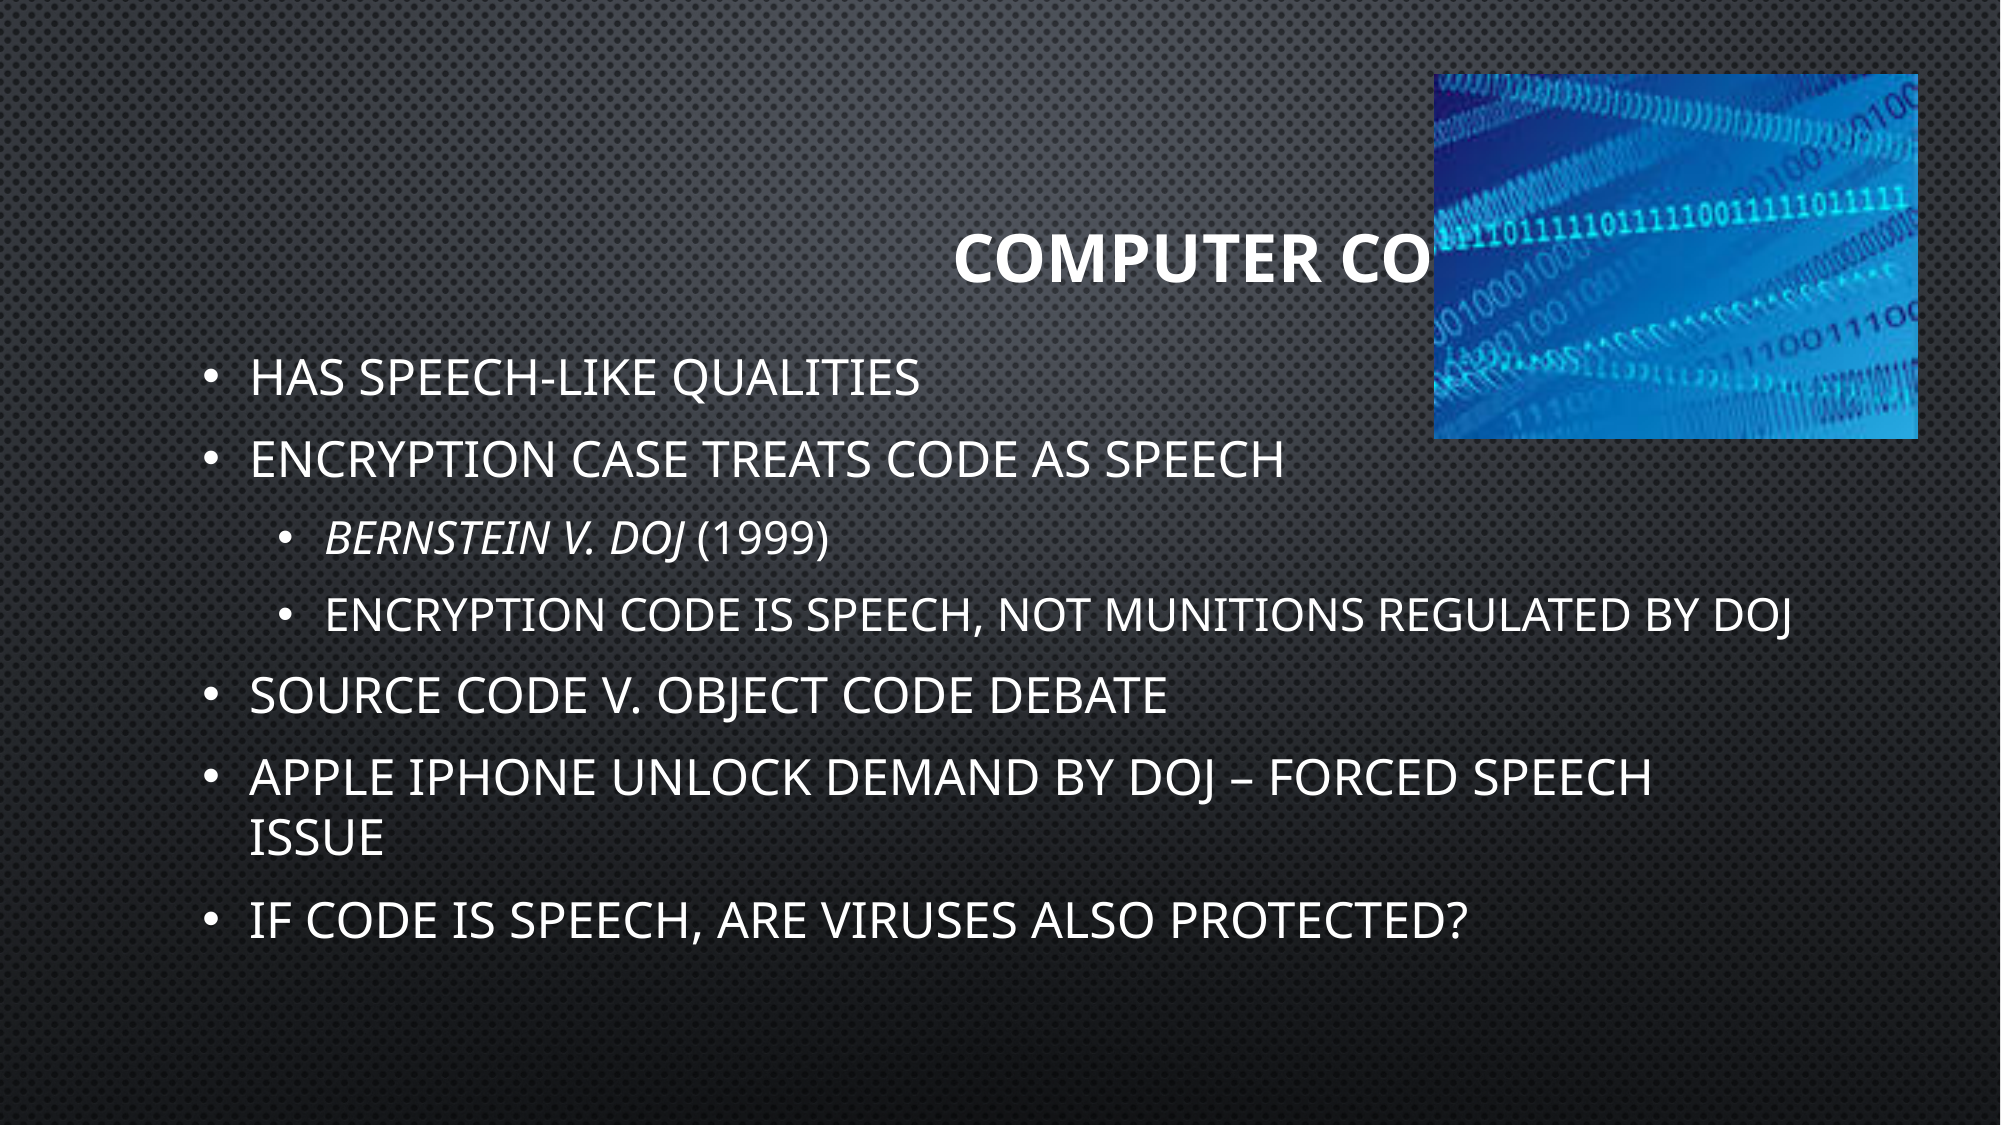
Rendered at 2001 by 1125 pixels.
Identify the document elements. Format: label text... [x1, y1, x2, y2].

list Has speech-like qualities Encryption case treats code as speech Bernstein v. DOJ (1999) Encryption code is speech, not munitions regulated by DOJ Source code v. object code debate Apple iPhone unlock demand by DOJ – Forced Speech issue If code is speech, are viruses also protected? [187, 337, 1813, 1020]
picture [1434, 73, 1919, 439]
title Computer Code [187, 99, 1434, 337]
